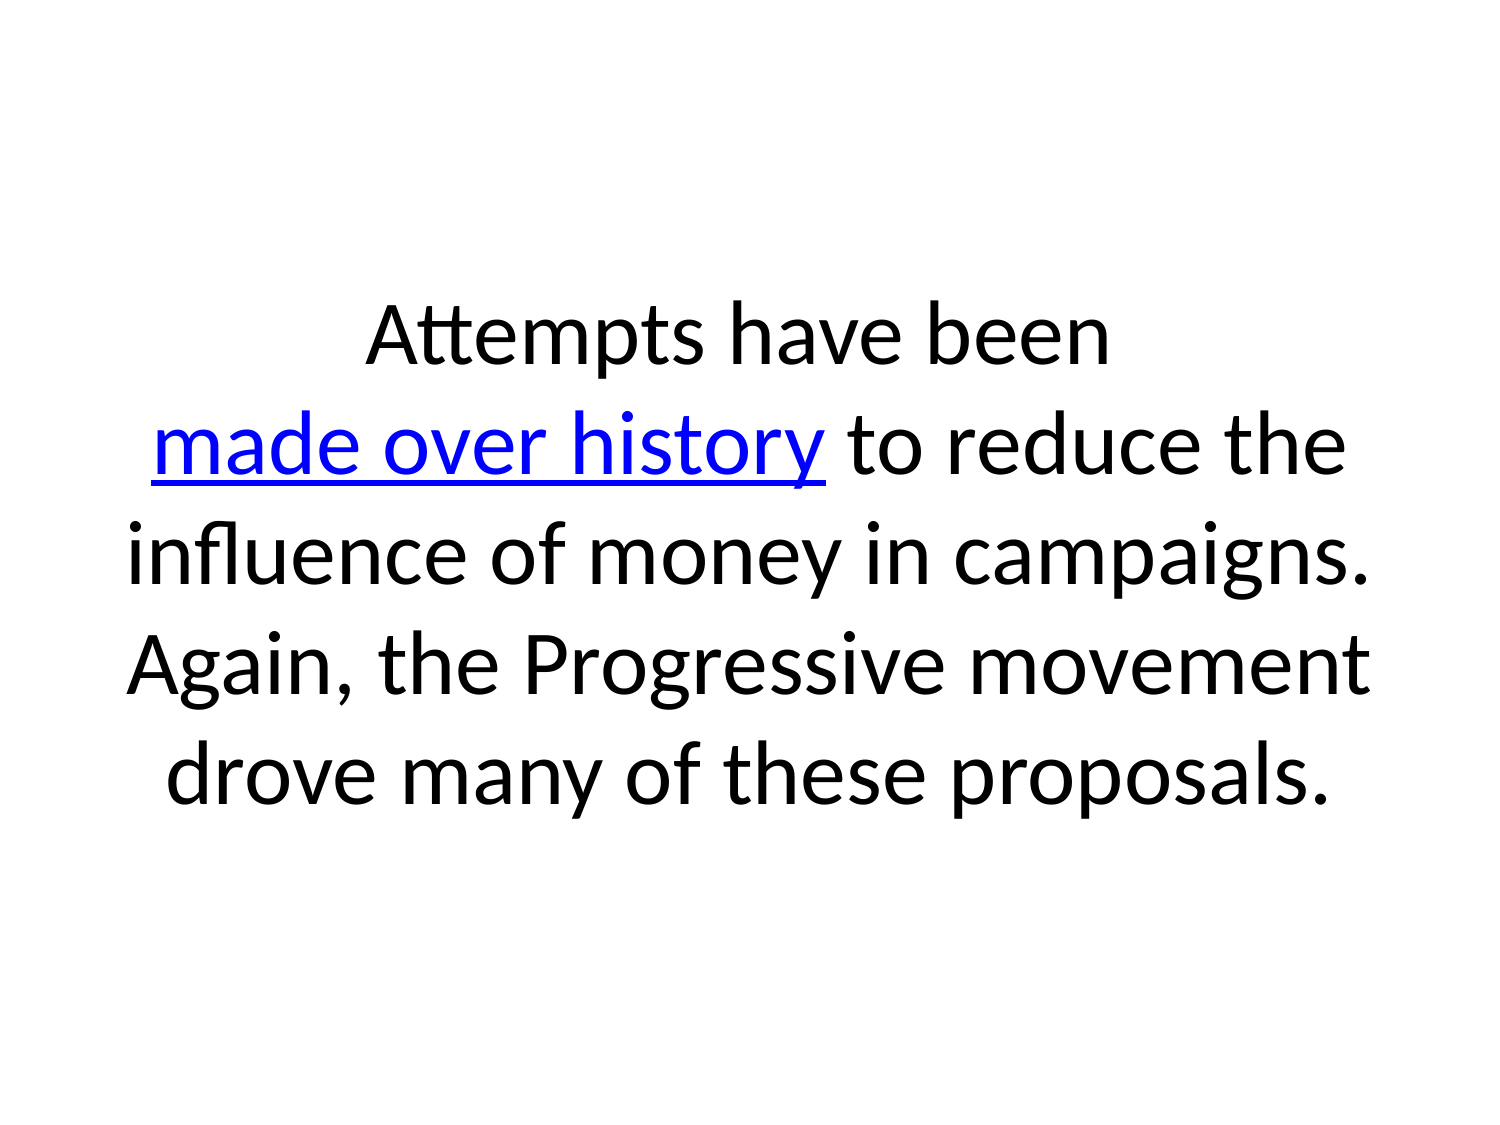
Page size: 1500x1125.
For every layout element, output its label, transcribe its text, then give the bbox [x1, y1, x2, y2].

title Attempts have been made over history to reduce the influence of money in campaigns. Again, the Progressive movement drove many of these proposals. [74, 44, 1426, 1051]
